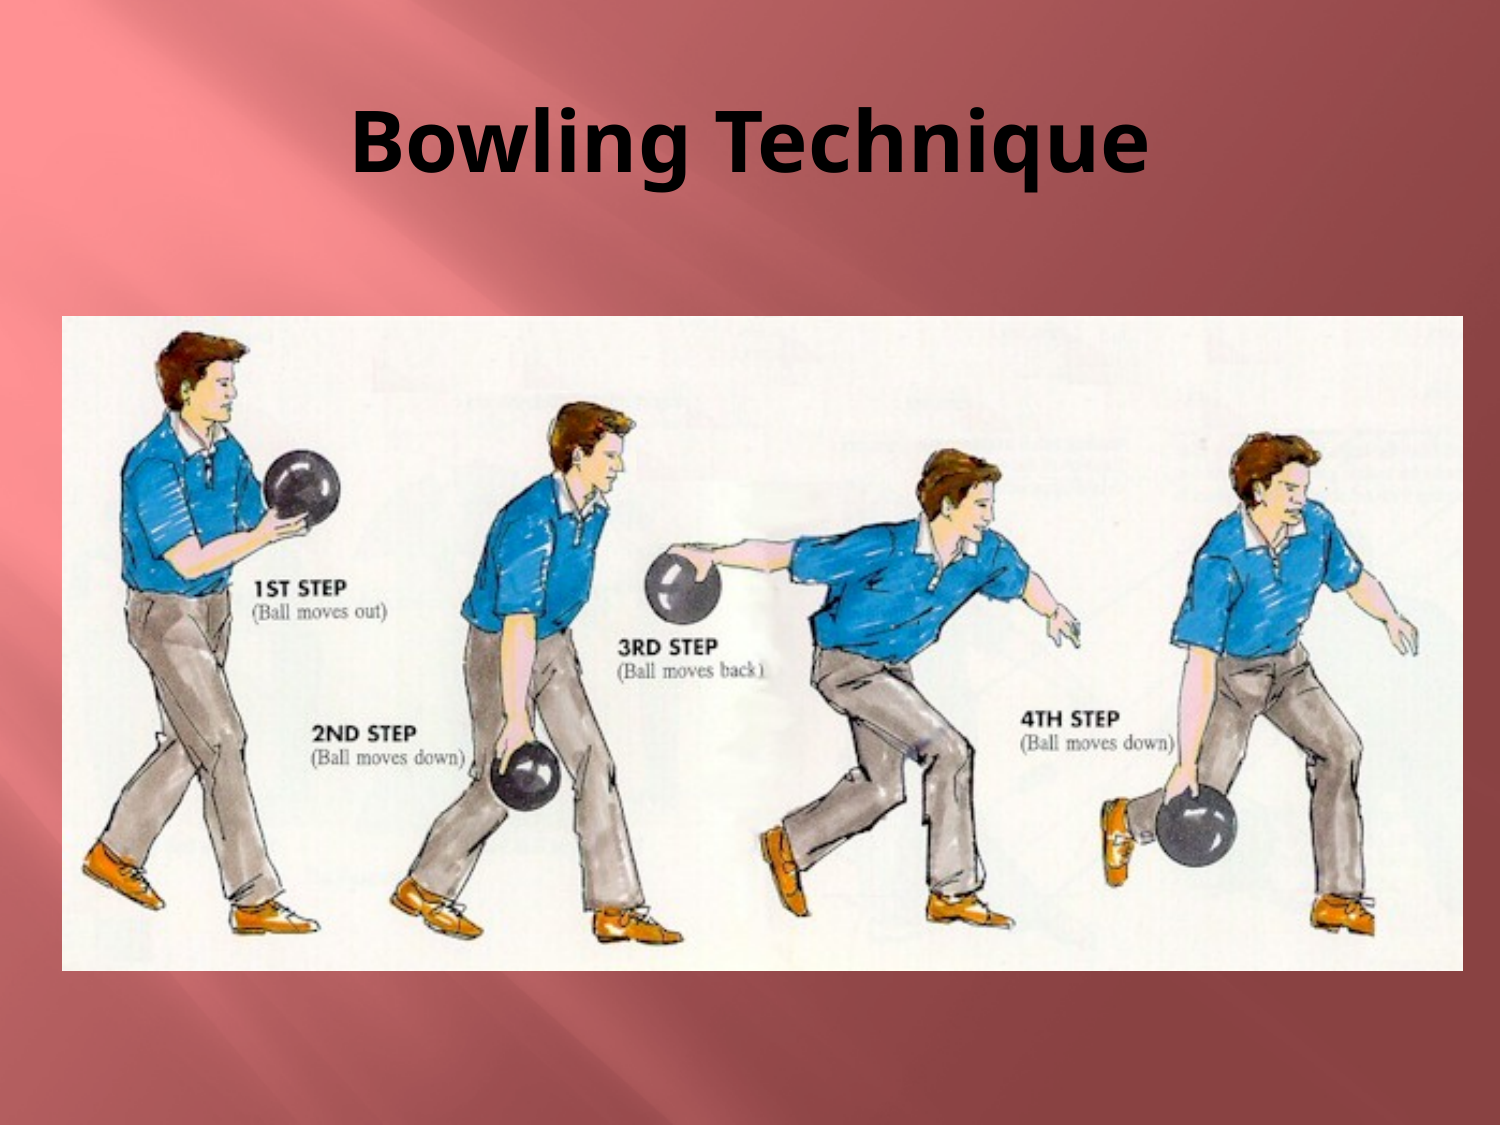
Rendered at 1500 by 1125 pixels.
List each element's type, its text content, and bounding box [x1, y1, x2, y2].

title Bowling Technique [75, 45, 1425, 233]
picture [62, 315, 1463, 971]
